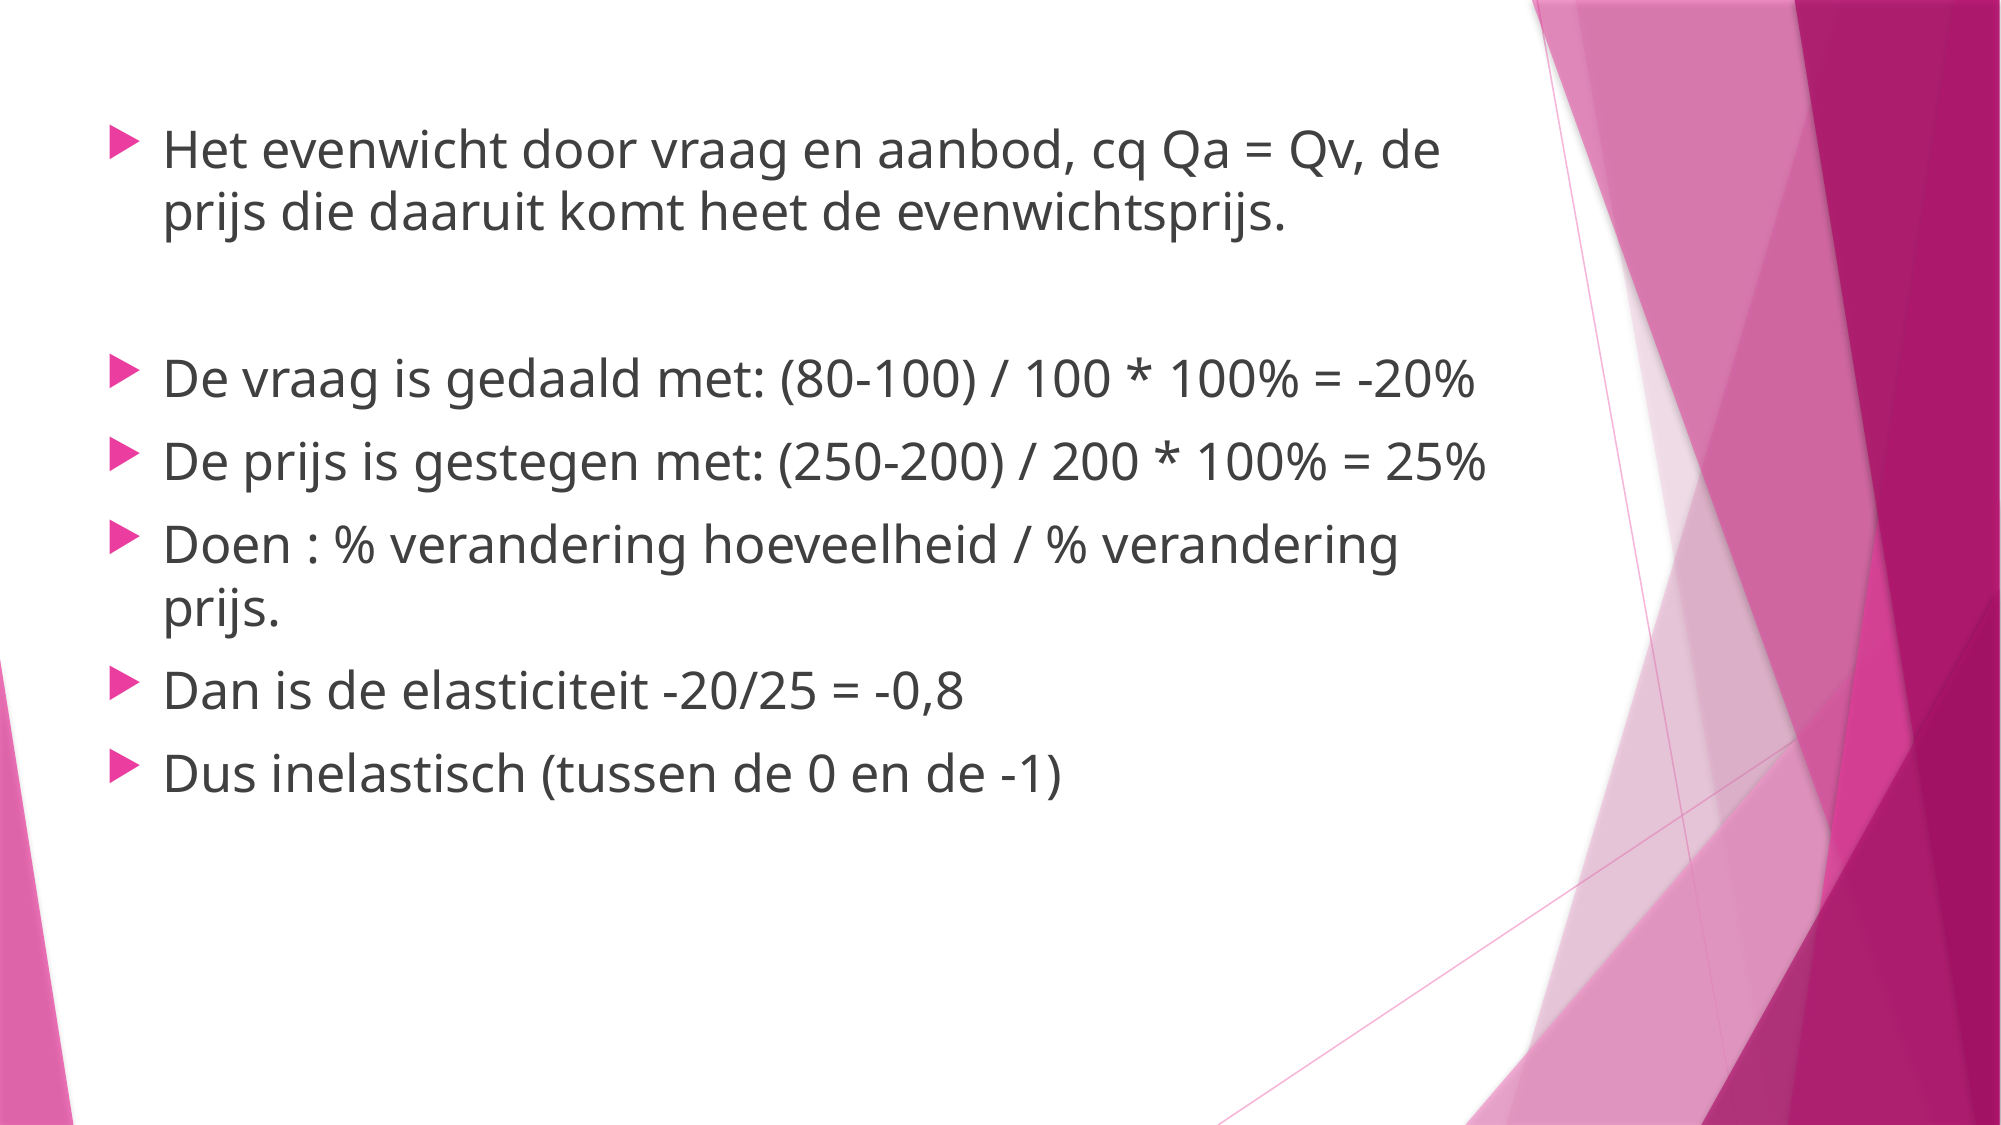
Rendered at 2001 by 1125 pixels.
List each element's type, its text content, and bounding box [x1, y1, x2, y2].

list Het evenwicht door vraag en aanbod, cq Qa = Qv, de prijs die daaruit komt heet de evenwichtsprijs. De vraag is gedaald met: (80-100) / 100 * 100% = -20% De prijs is gestegen met: (250-200) / 200 * 100% = 25% Doen : % verandering hoeveelheid / % verandering prijs. Dan is de elasticiteit -20/25 = -0,8 Dus inelastisch (tussen de 0 en de -1) [90, 108, 1522, 991]
